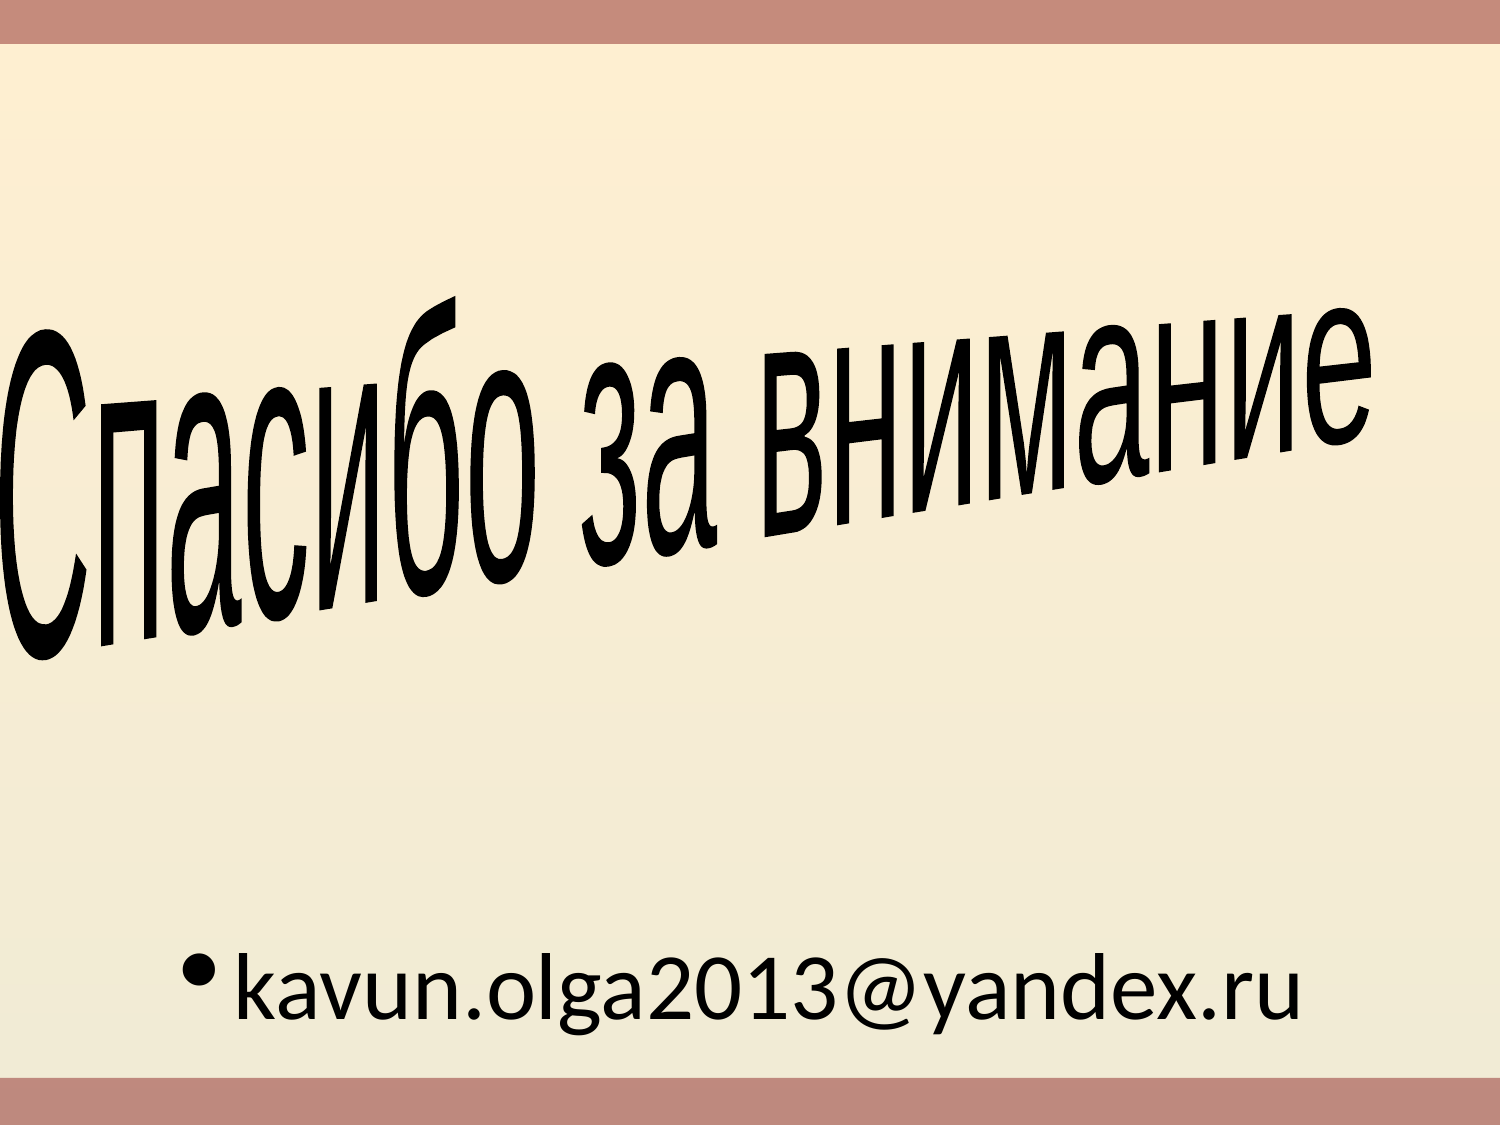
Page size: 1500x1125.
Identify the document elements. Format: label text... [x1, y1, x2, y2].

text_box [0, 0, 1500, 46]
list kavun.olga2013@yandex.ru [73, 916, 1424, 1047]
text_box [0, 1076, 1500, 1125]
